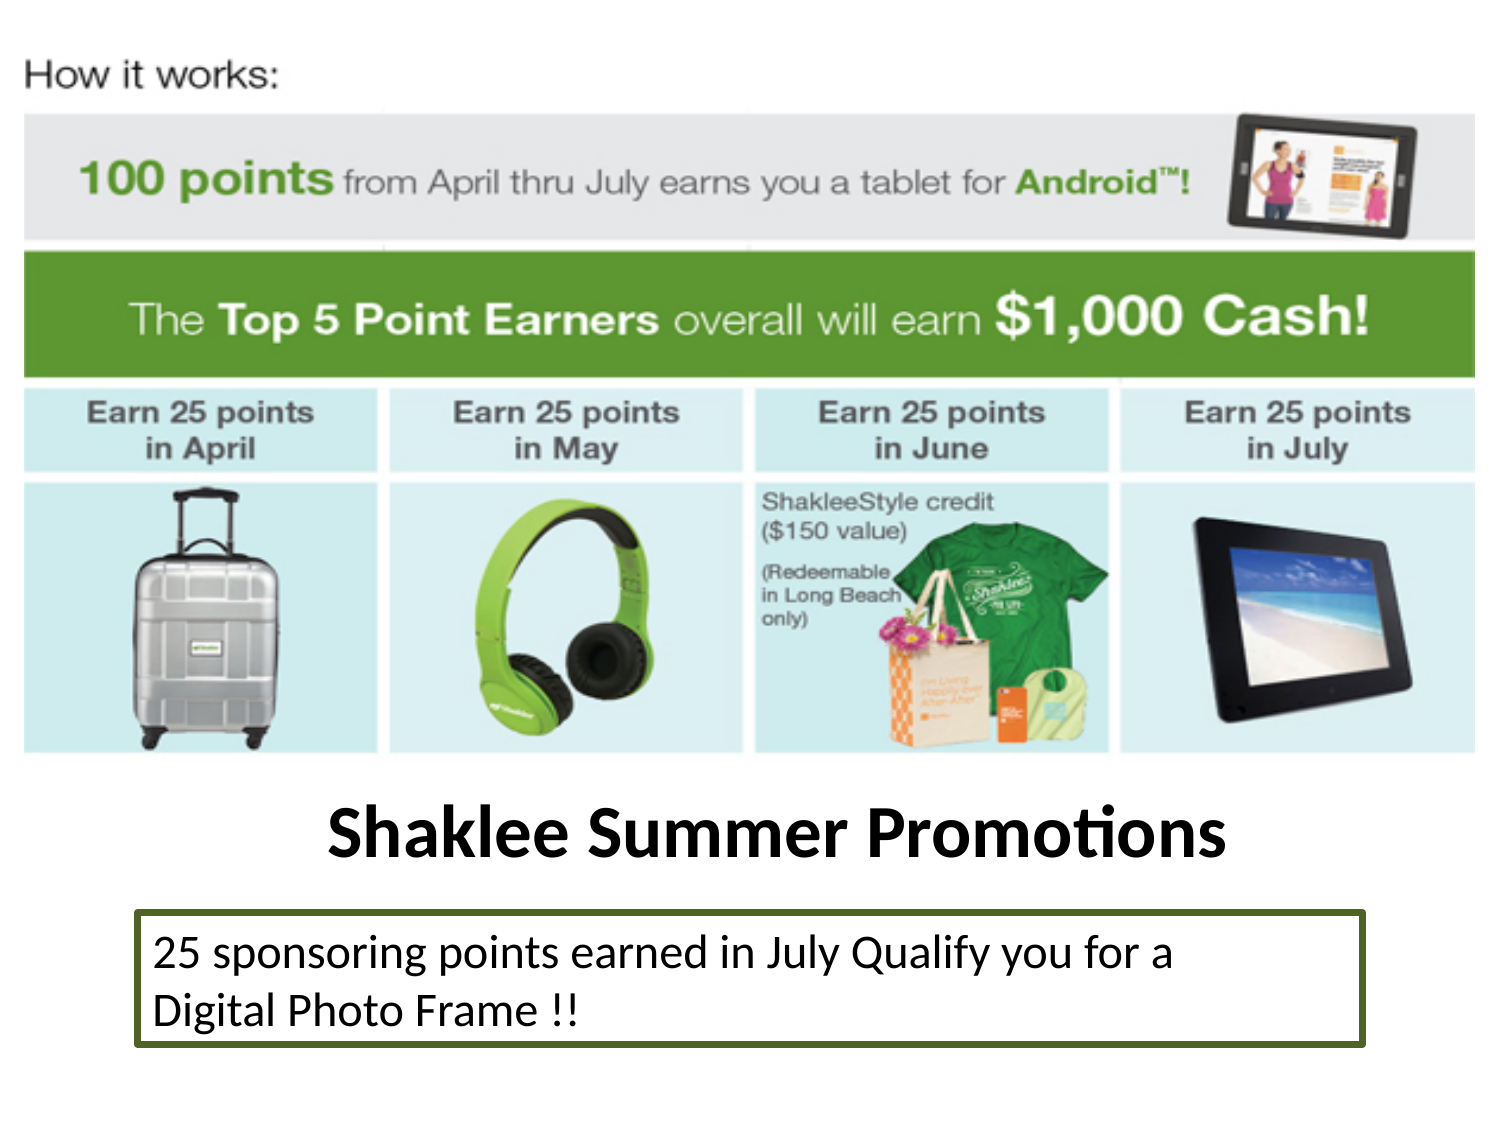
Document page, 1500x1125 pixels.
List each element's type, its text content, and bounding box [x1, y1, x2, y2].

list 25 sponsoring points earned in July Qualify you for a Digital Photo Frame !! [137, 912, 1363, 1045]
title Shaklee Summer Promotions [312, 787, 1275, 881]
picture [24, 49, 1476, 776]
